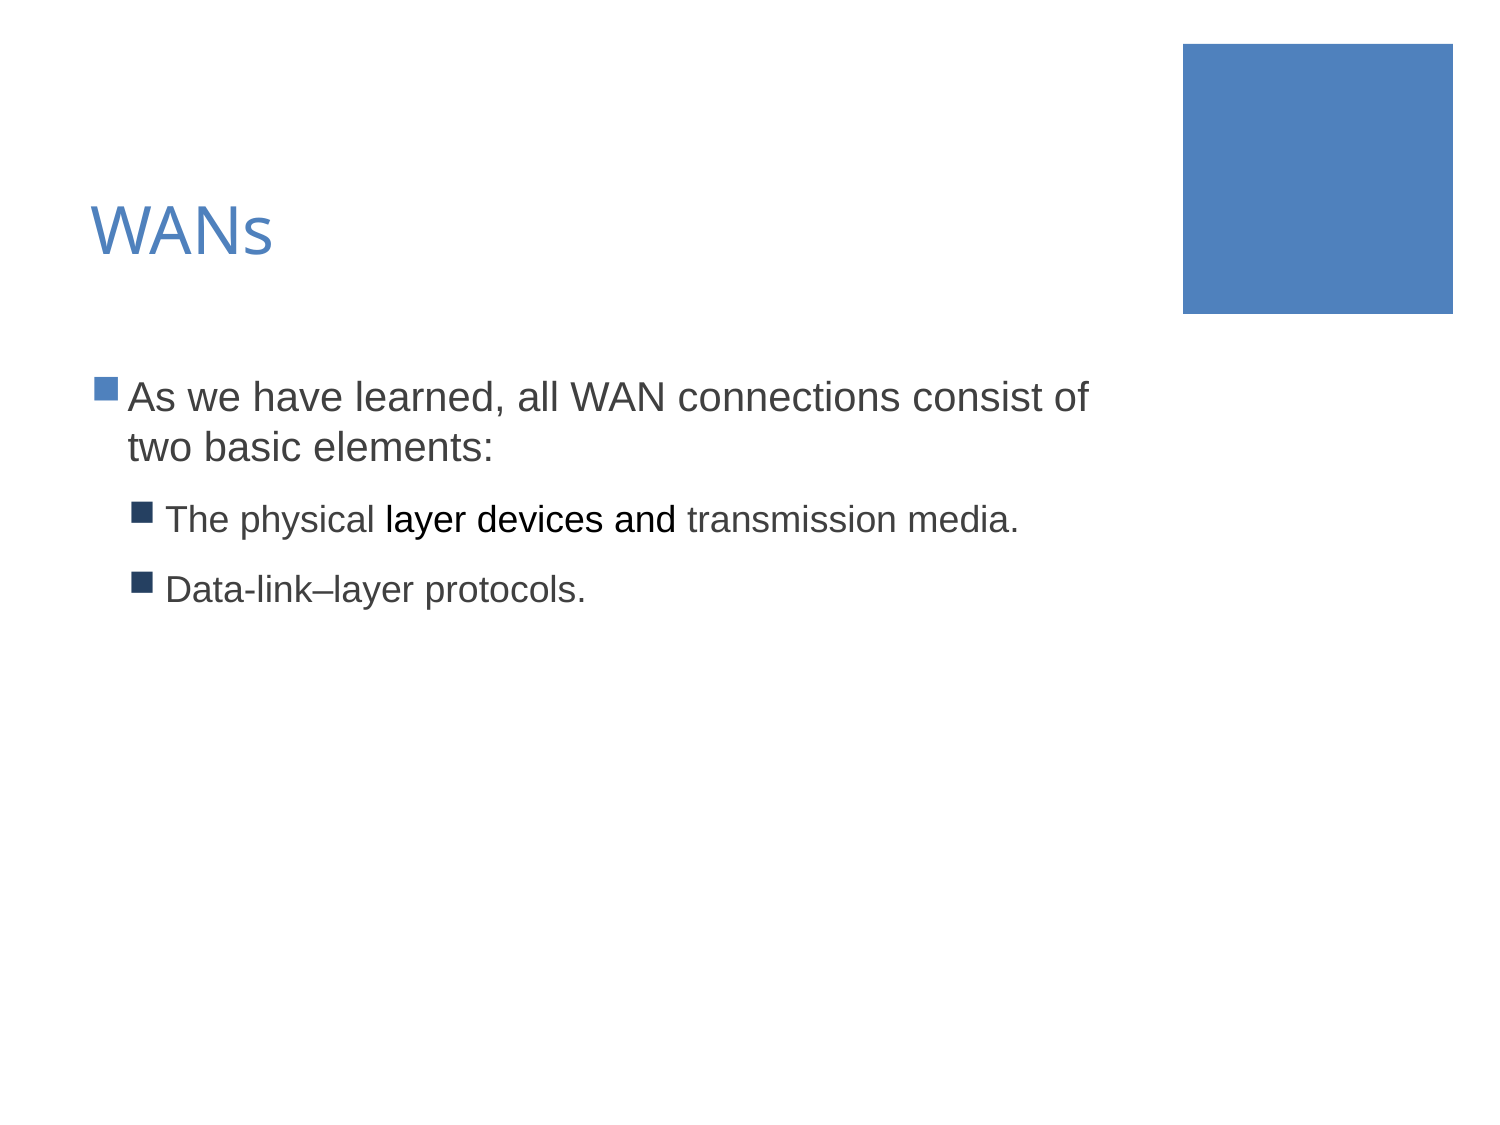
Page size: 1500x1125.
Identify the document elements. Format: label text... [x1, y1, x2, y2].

title WANs [75, 87, 1143, 276]
list As we have learned, all WAN connections consist of two basic elements: The physical layer devices and transmission media. Data-link–layer protocols. [75, 362, 1143, 1005]
